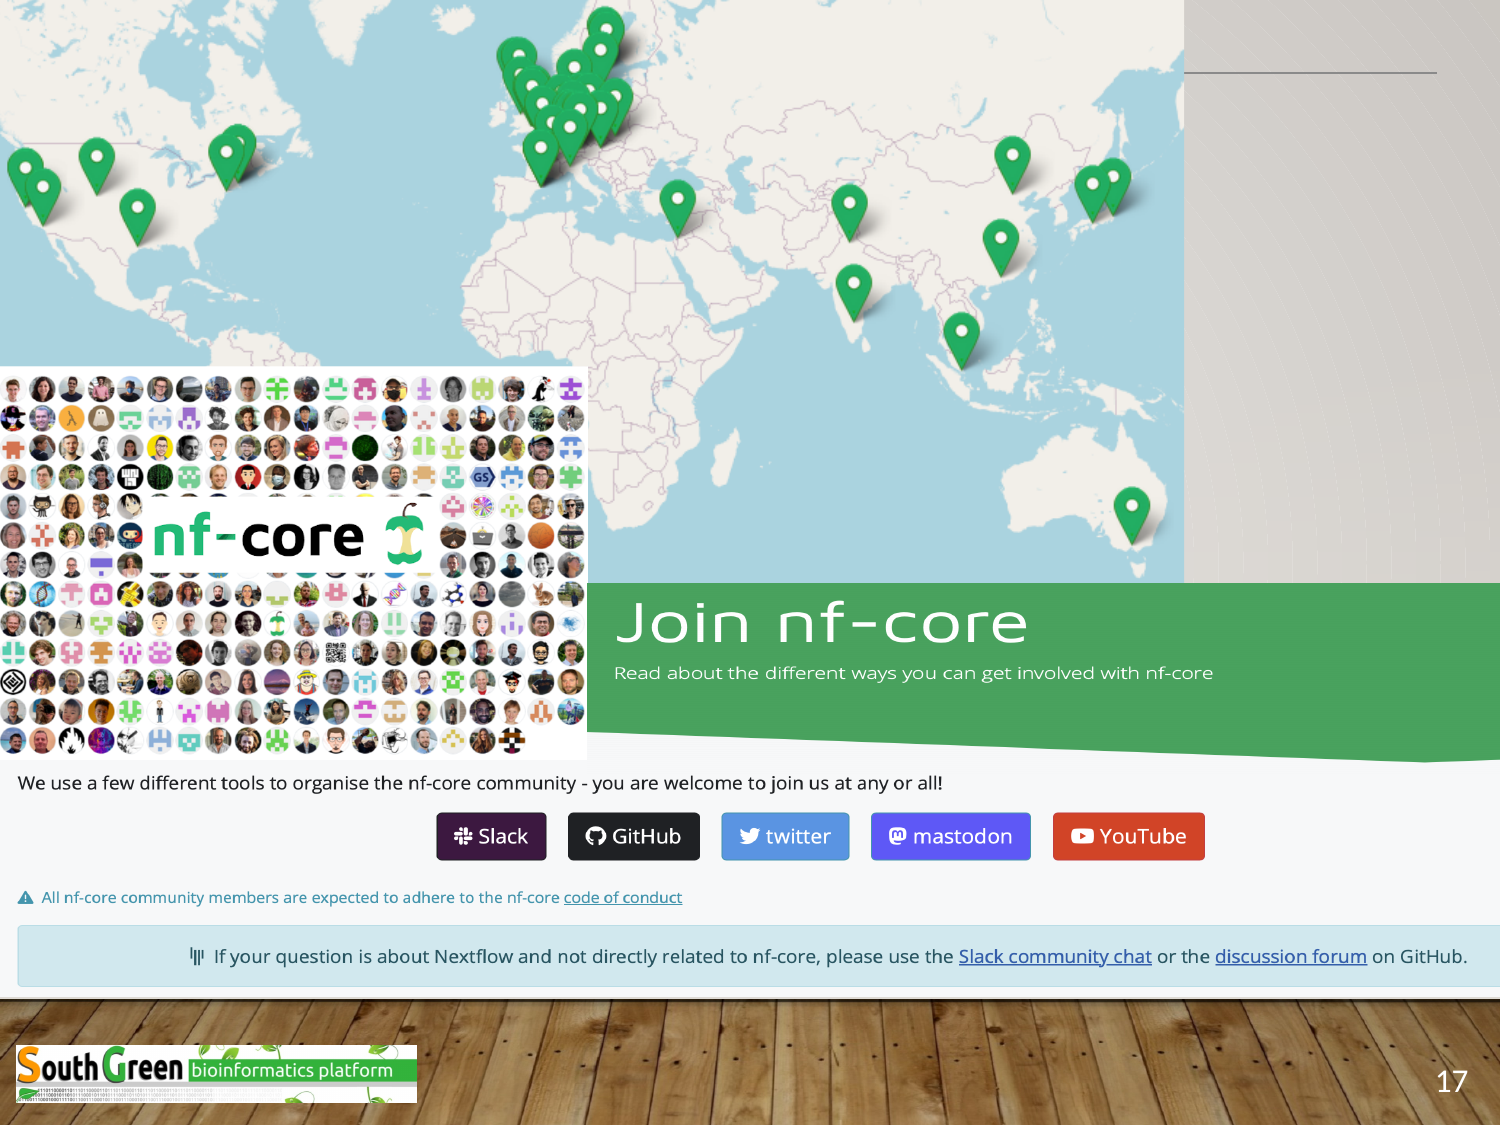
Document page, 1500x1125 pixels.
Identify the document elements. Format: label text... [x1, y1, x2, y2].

picture [0, 999, 1500, 1125]
picture [0, 0, 1500, 775]
slide_number 17 [1369, 1051, 1484, 1105]
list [0, 760, 1500, 997]
